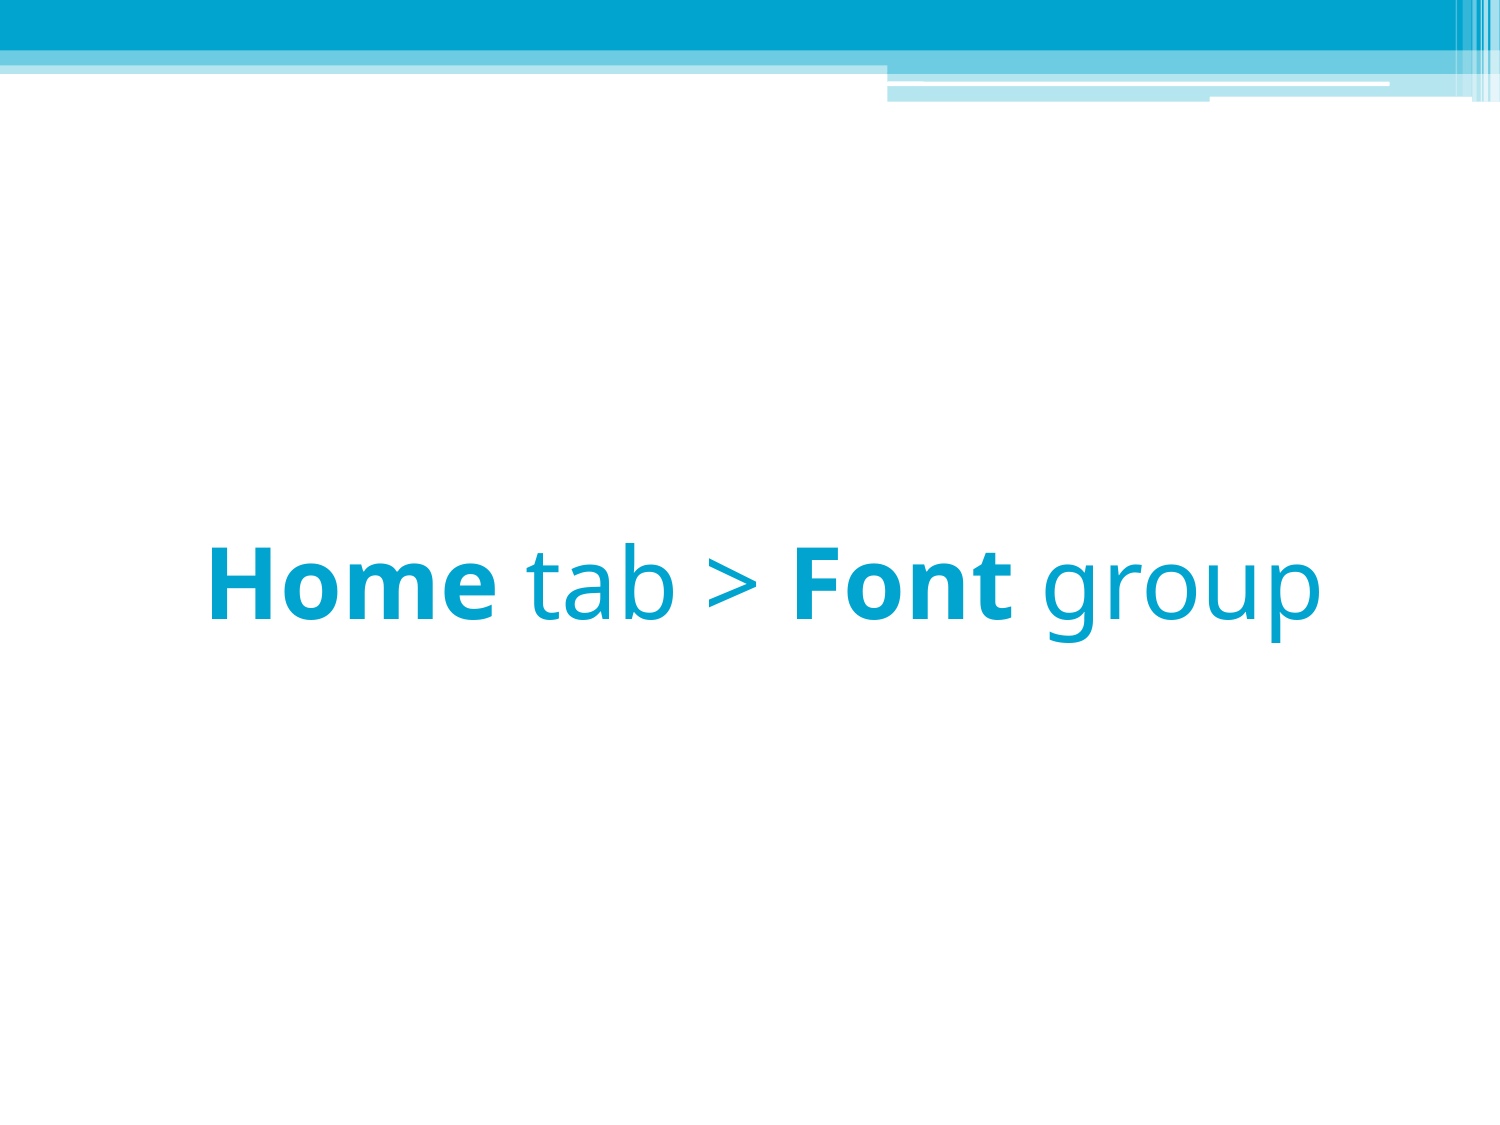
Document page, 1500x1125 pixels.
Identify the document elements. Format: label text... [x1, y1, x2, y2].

list Home tab > Font group [125, 512, 1400, 661]
